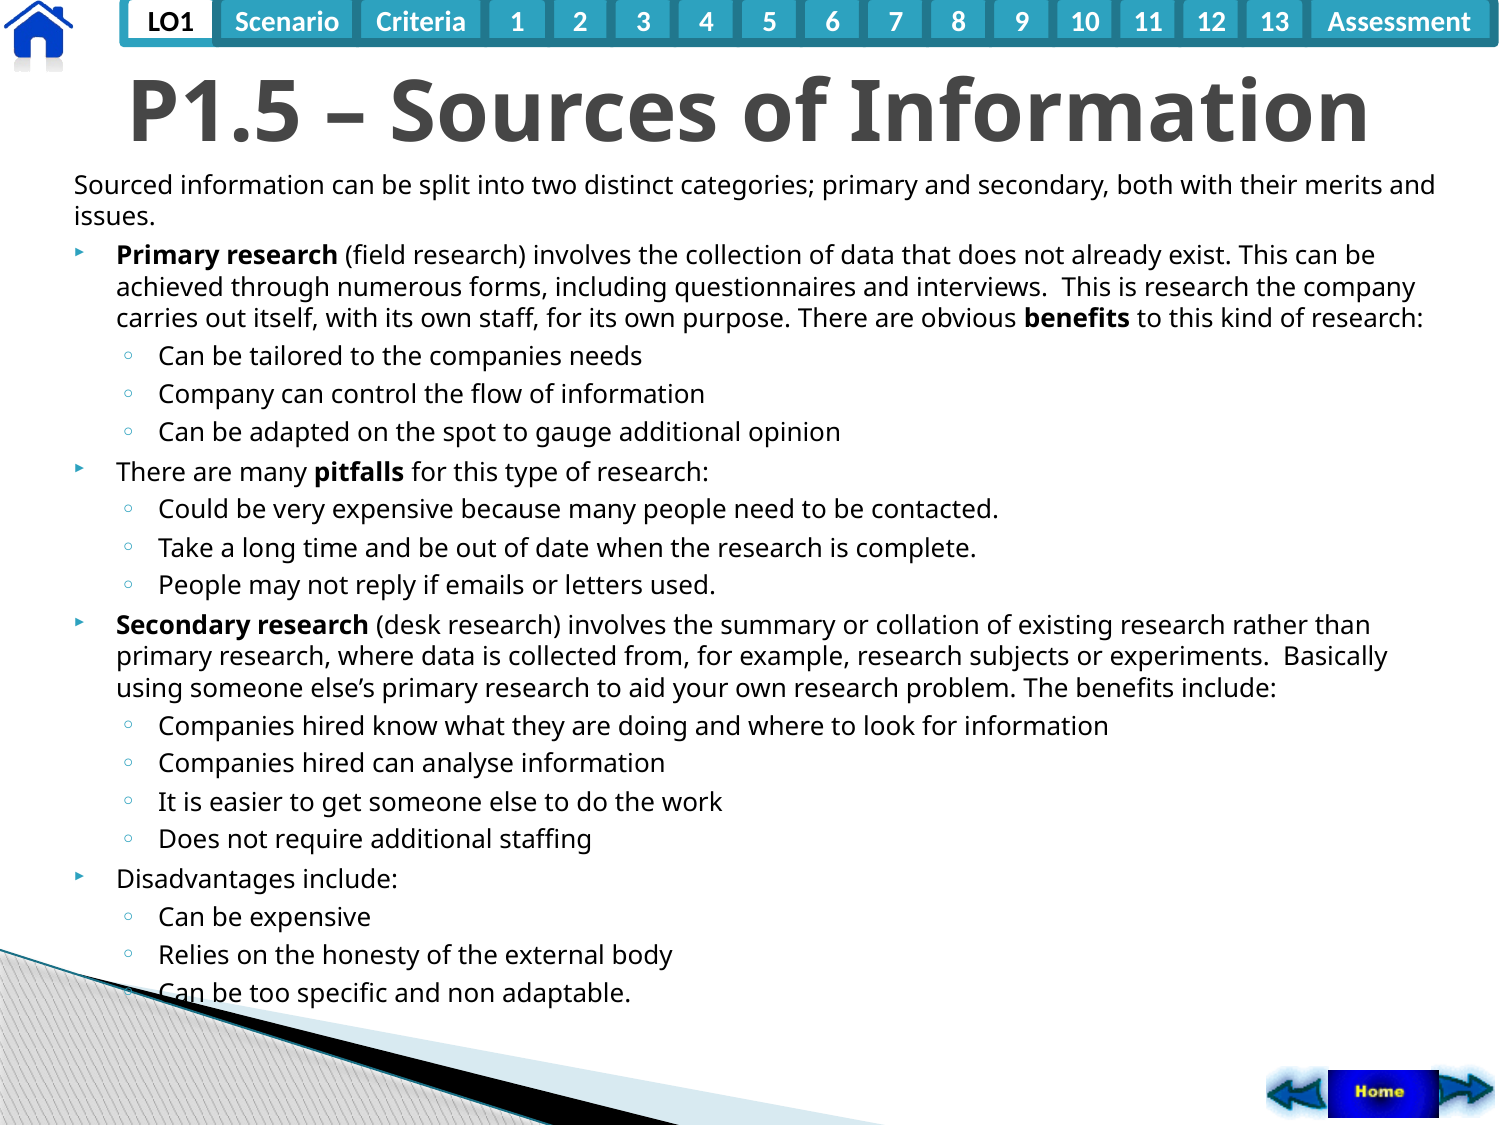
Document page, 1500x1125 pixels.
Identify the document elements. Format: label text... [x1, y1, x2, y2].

picture [1266, 1055, 1495, 1125]
list Sourced information can be split into two distinct categories; primary and secondary, both with their merits and issues. Primary research (field research) involves the collection of data that does not already exist. This can be achieved through numerous forms, including questionnaires and interviews. This is research the company carries out itself, with its own staff, for its own purpose. There are obvious benefits to this kind of research: Can be tailored to the companies needs Company can control the flow of information Can be adapted on the spot to gauge additional opinion There are many pitfalls for this type of research: Could be very expensive because many people need to be contacted. Take a long time and be out of date when the research is complete. People may not reply if emails or letters used. Secondary research (desk research) involves the summary or collation of existing research rather than primary research, where data is collected from, for example, research subjects or experiments. Basically using someone else’s primary research to aid your own research problem. The benefits include: Companies hired know what they are doing and where to look for information Companies hired can analyse information It is easier to get someone else to do the work Does not require additional staffing Disadvantages include: Can be expensive Relies on the honesty of the external body Can be too specific and non adaptable. [41, 160, 1471, 1059]
picture [0, 0, 77, 91]
title P1.5 – Sources of Information [75, 19, 1425, 159]
